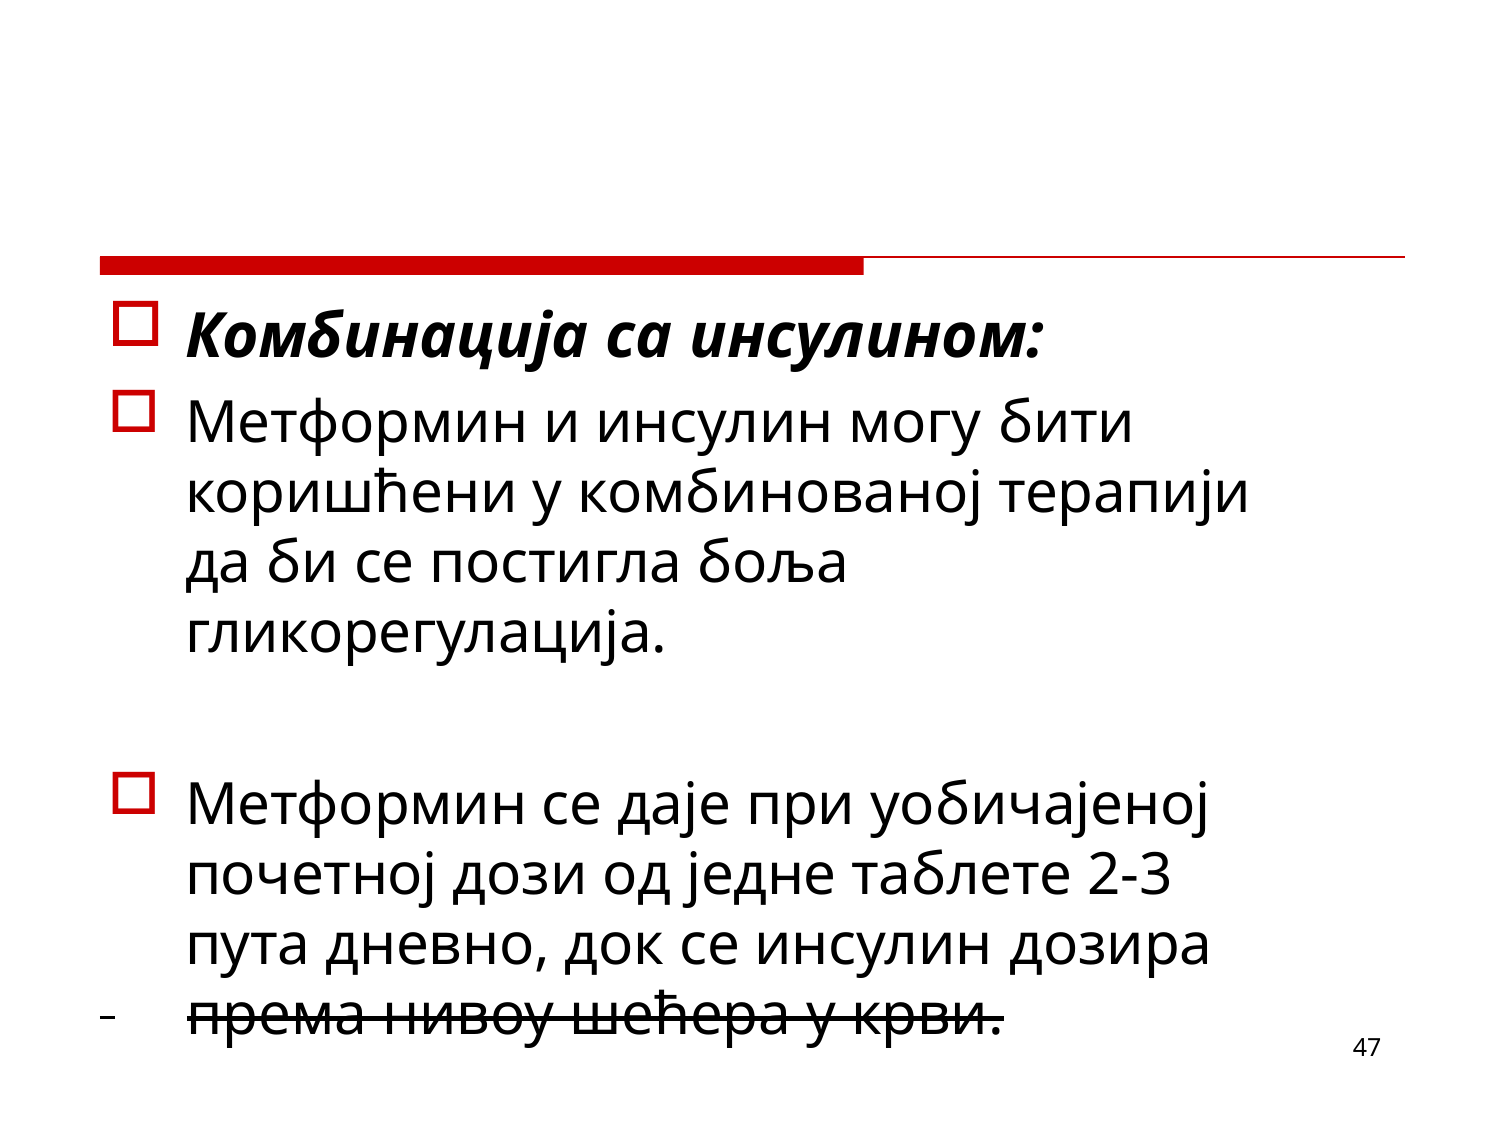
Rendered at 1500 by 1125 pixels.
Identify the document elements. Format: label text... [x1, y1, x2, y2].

text_box Комбинација са инсулином: Метформин и инсулин могу бити коришћени у комбинованој терапији да би се постигла боља гликорегулација. Метформин се даје при уобичајеној почетној дози од једне таблете 2-3 пута дневно, док се инсулин дозира према нивоу шећера у крви. [97, 277, 1402, 1116]
slide_number 47 [1348, 1029, 1390, 1125]
